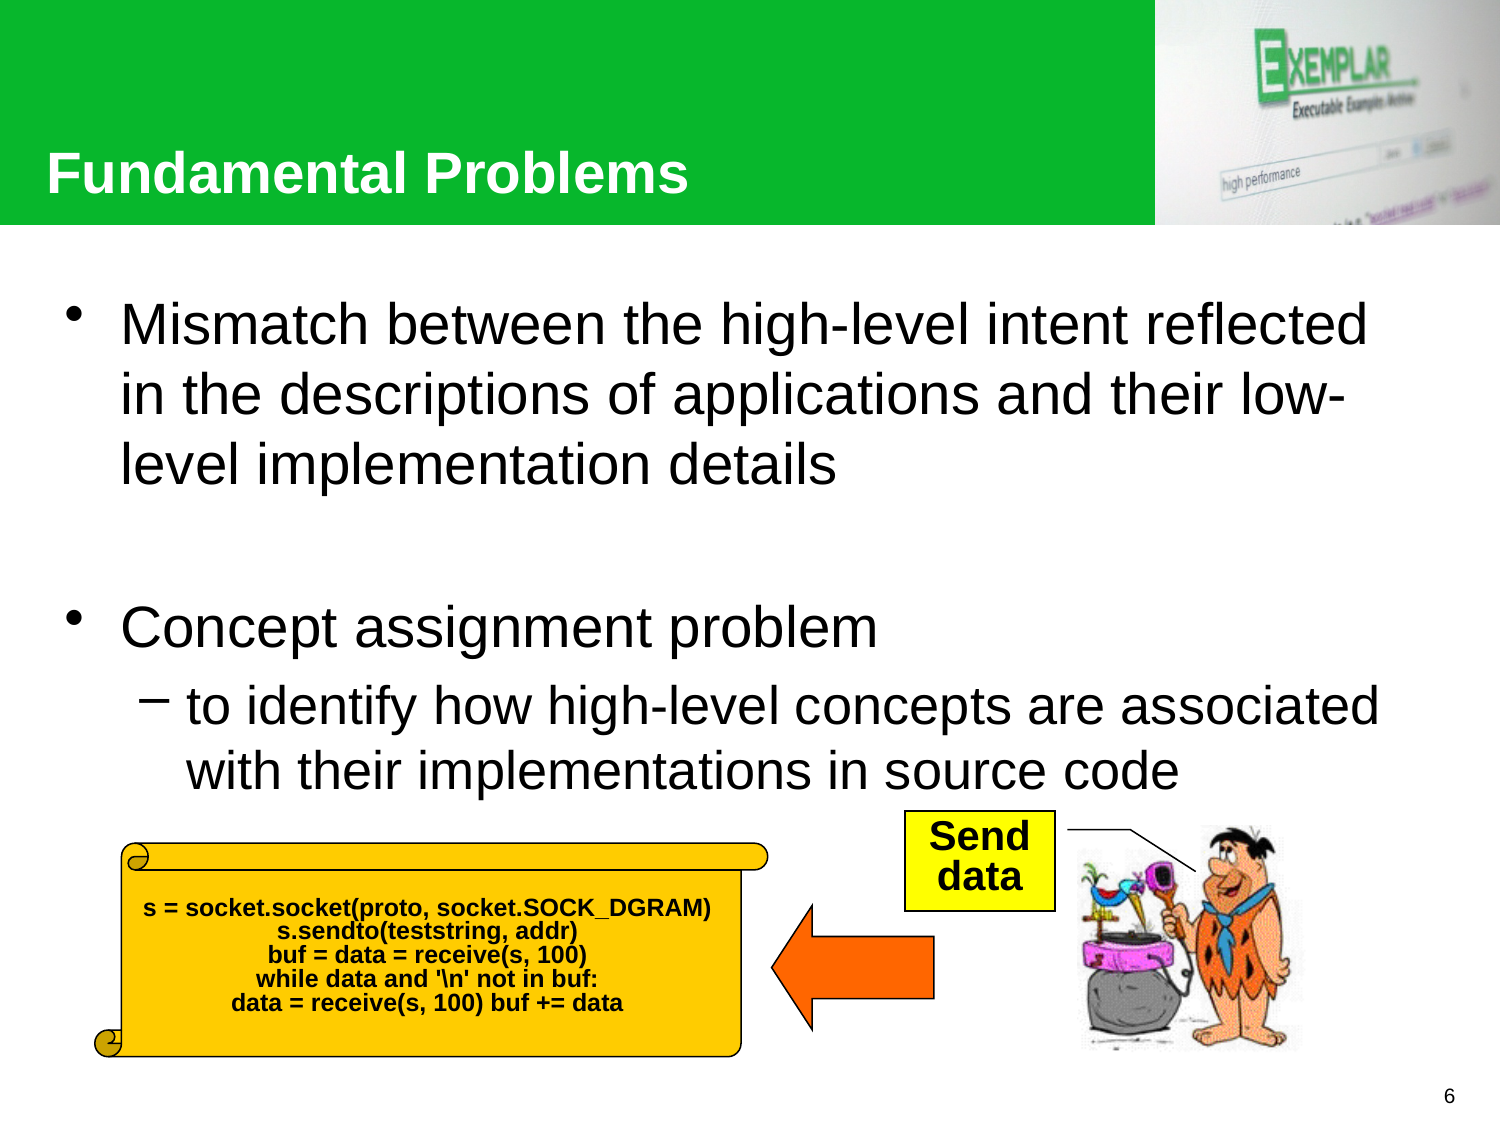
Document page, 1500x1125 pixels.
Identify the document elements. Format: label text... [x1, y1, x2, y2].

text_box [771, 905, 899, 1030]
slide_number 6 [1191, 1070, 1471, 1116]
title Fundamental Problems [30, 39, 1122, 213]
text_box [904, 810, 1312, 1060]
text_box s = socket.socket(proto, socket.SOCK_DGRAM) s.sendto(teststring, addr) buf = data = receive(s, 100) while data and '\n' not in buf: data = receive(s, 100) buf += data [94, 843, 768, 1057]
picture [1155, 0, 1500, 225]
list Mismatch between the high-level intent reflected in the descriptions of applications and their low-level implementation details Concept assignment problem to identify how high-level concepts are associated with their implementations in source code [48, 278, 1442, 986]
